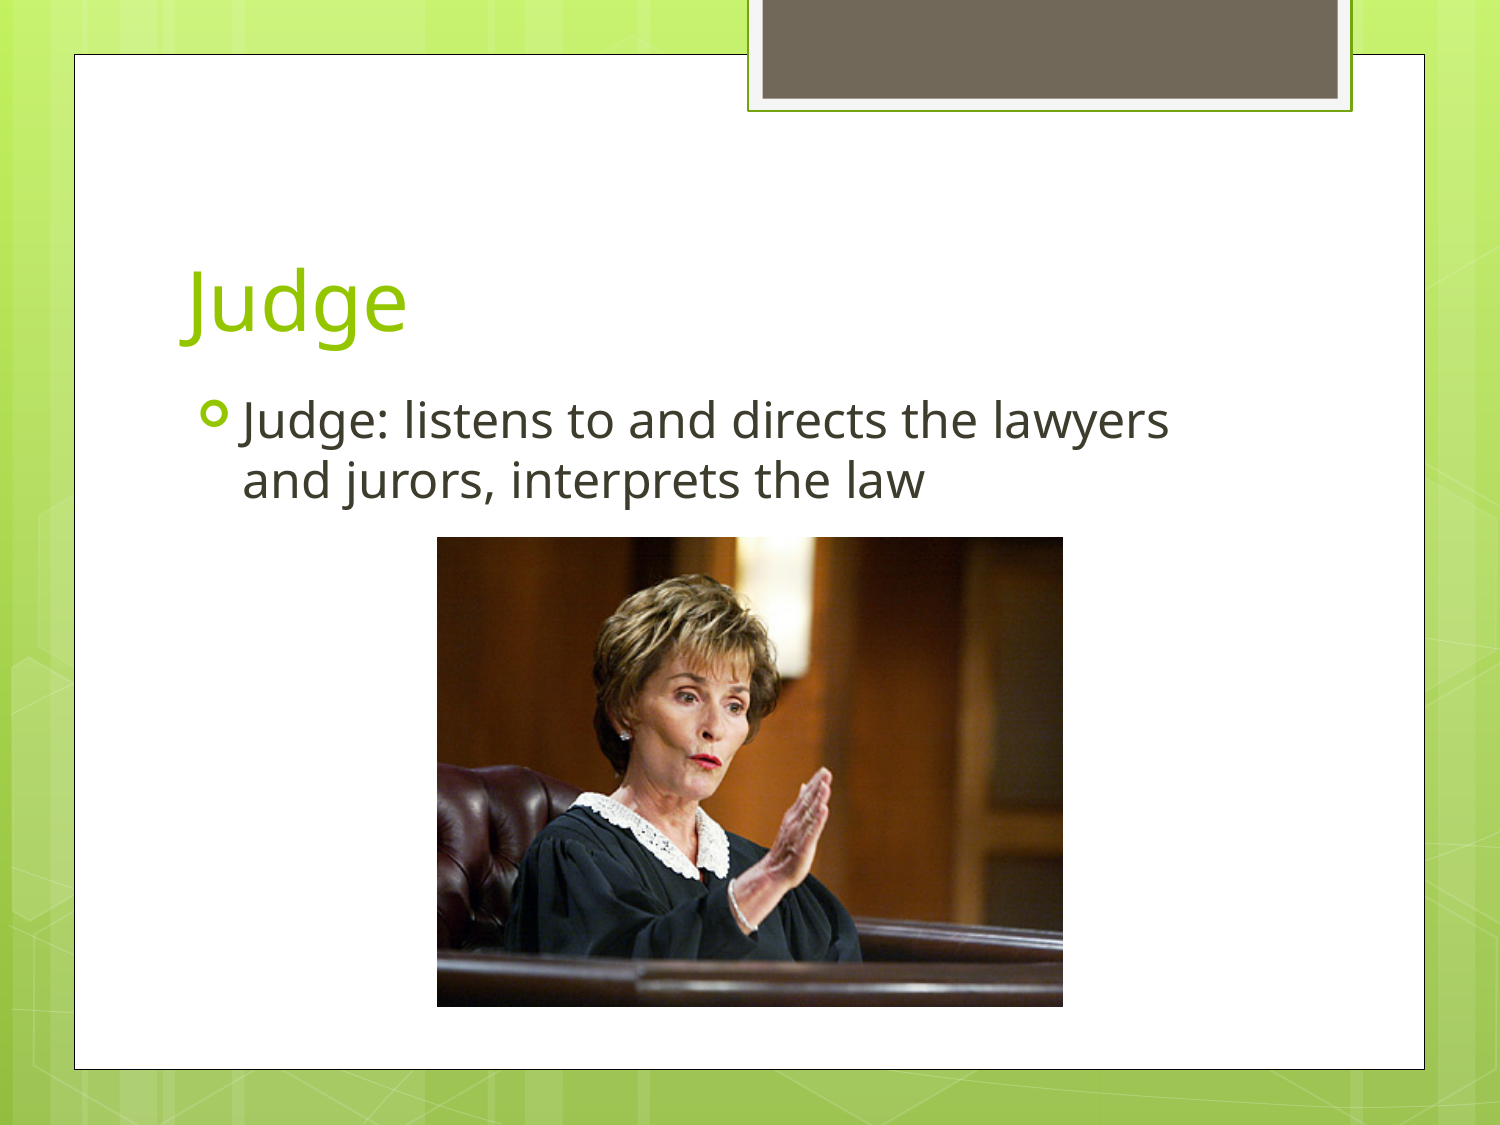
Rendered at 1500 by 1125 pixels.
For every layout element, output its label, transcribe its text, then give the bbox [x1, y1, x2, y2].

title Judge [171, 168, 1324, 357]
list Judge: listens to and directs the lawyers and jurors, interprets the law [171, 381, 1283, 957]
picture [437, 537, 1063, 1007]
